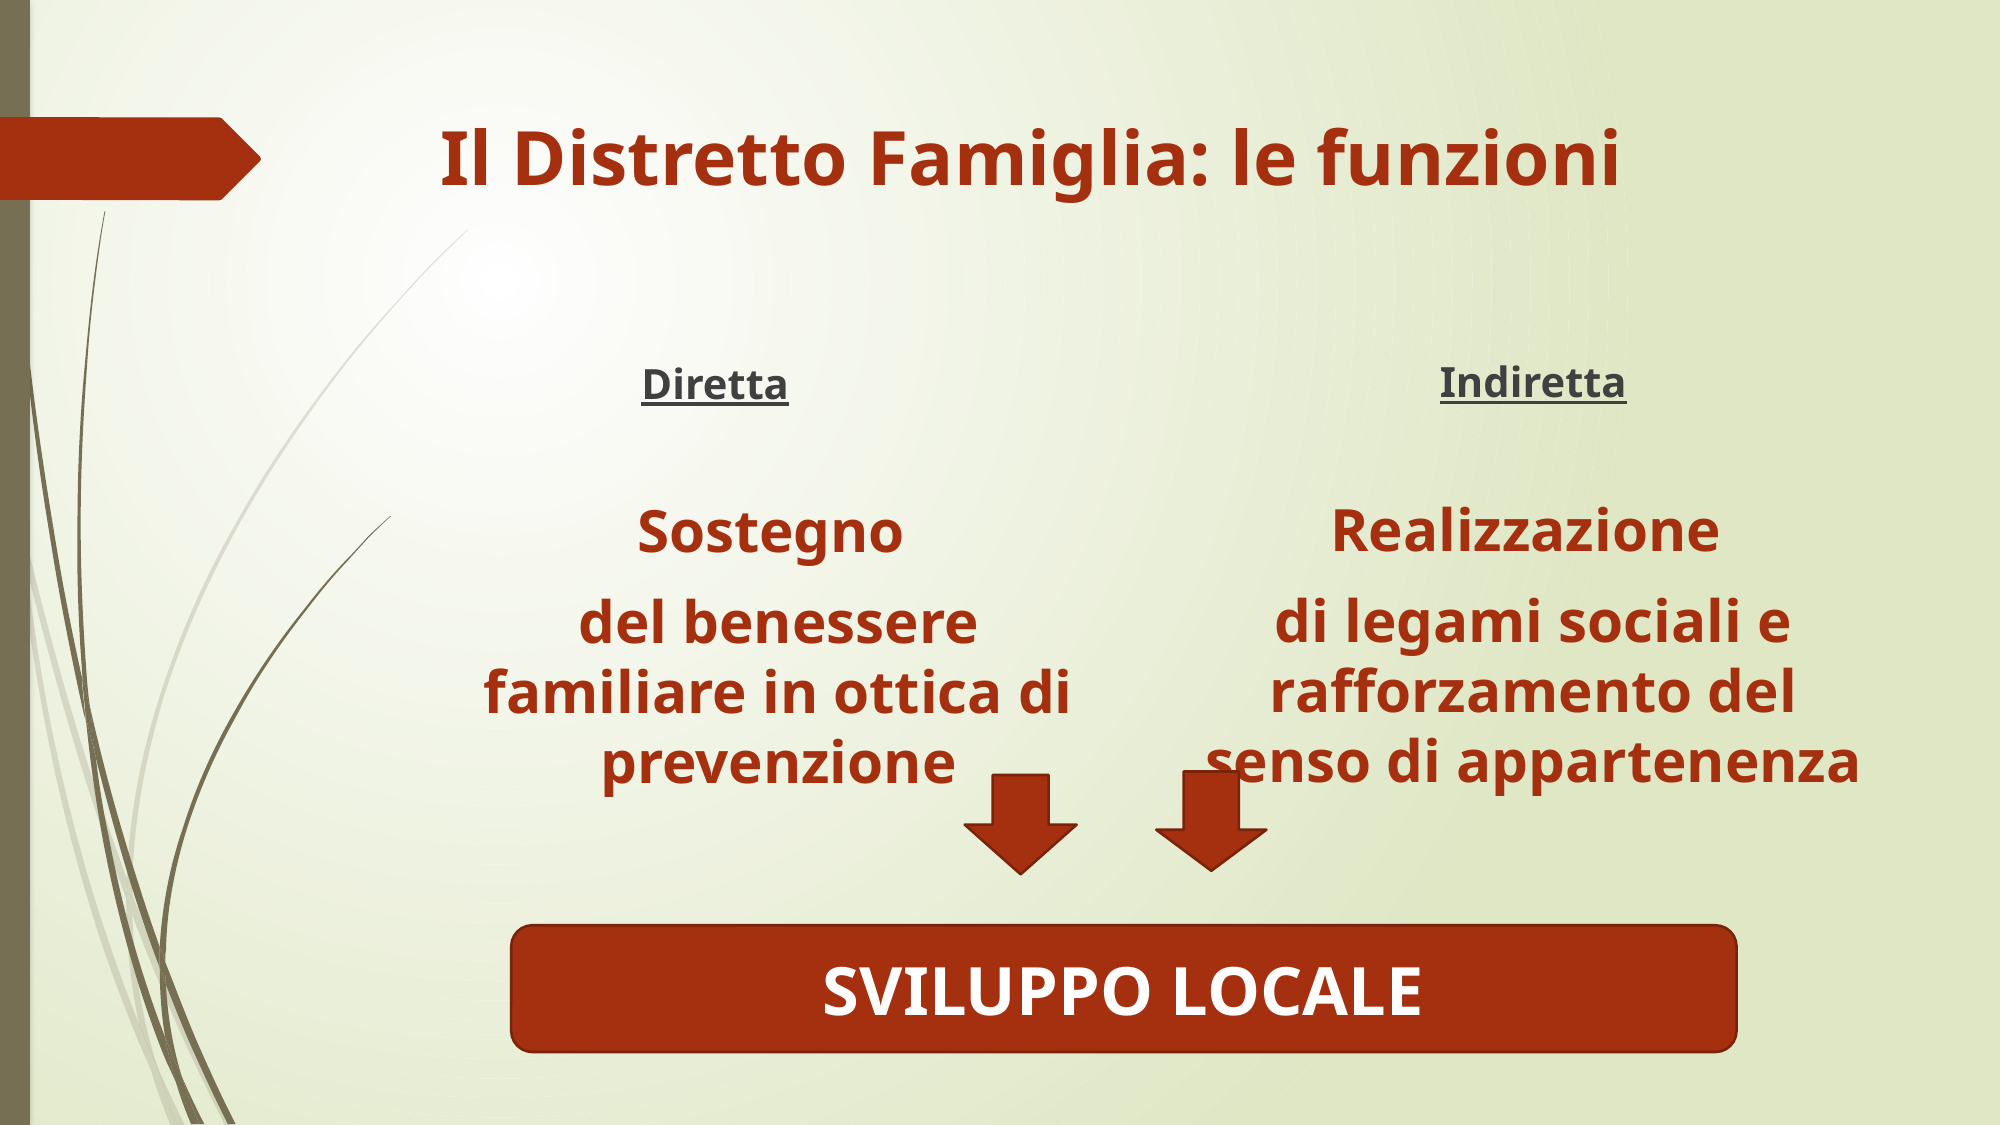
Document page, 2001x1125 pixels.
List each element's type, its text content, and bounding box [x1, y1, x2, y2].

list Indiretta Realizzazione di legami sociali e rafforzamento del senso di appartenenza [1179, 348, 1888, 835]
text_box [963, 773, 1078, 876]
list Diretta Sostegno del benessere familiare in ottica di prevenzione [424, 350, 1133, 803]
text_box [1155, 770, 1268, 872]
text_box SVILUPPO LOCALE [509, 923, 1738, 1054]
title Il Distretto Famiglia: le funzioni [425, 102, 1888, 313]
